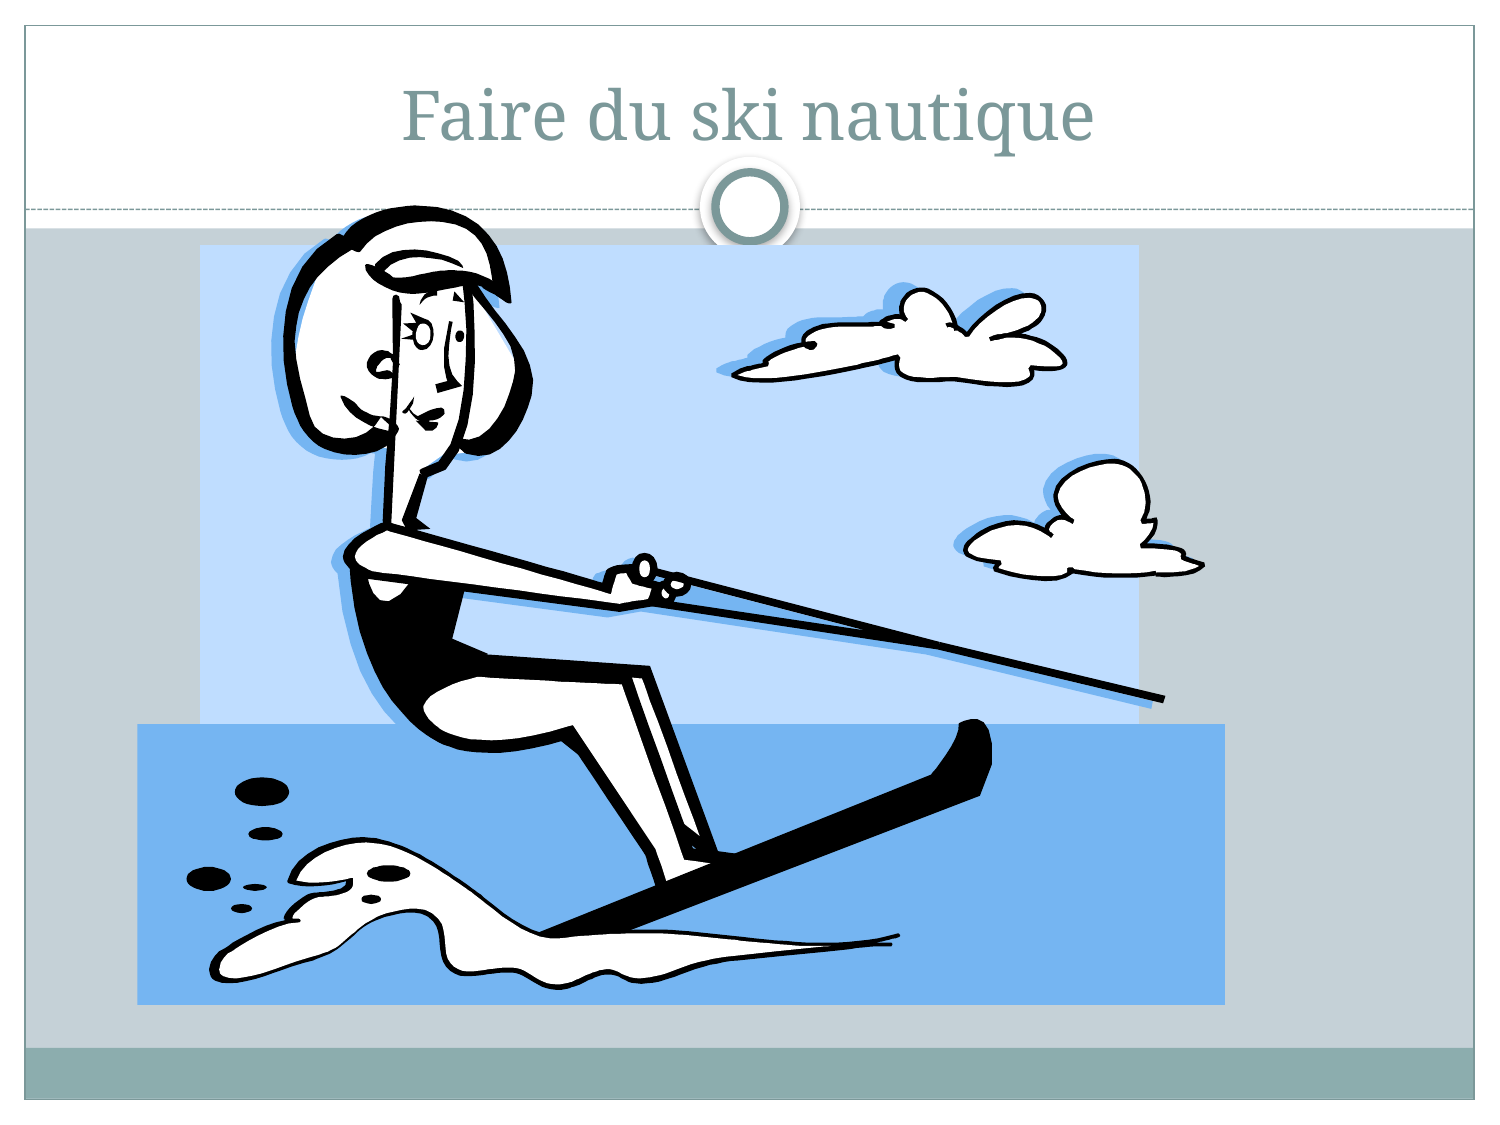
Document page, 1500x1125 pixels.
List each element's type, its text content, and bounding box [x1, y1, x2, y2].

title Faire du ski nautique [49, 37, 1450, 162]
picture [137, 199, 1226, 1006]
